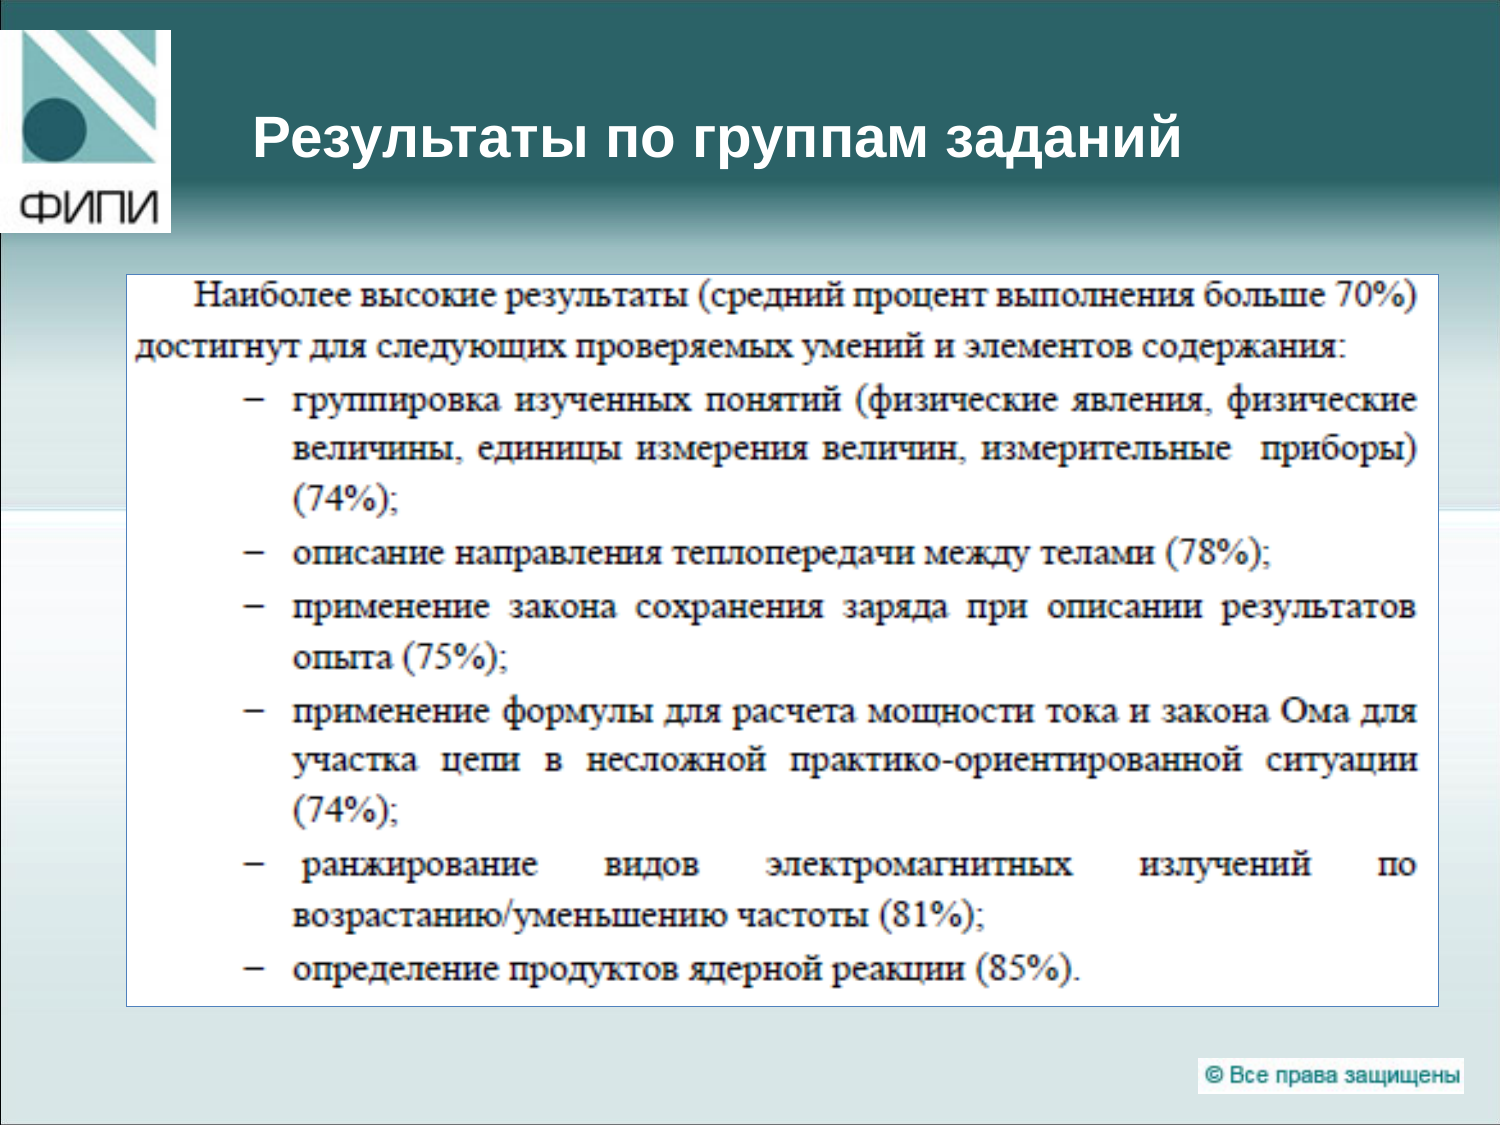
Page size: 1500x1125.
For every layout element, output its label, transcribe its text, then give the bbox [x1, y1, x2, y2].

picture [0, 0, 1500, 1125]
title Результаты по группам заданий [252, 36, 1425, 242]
